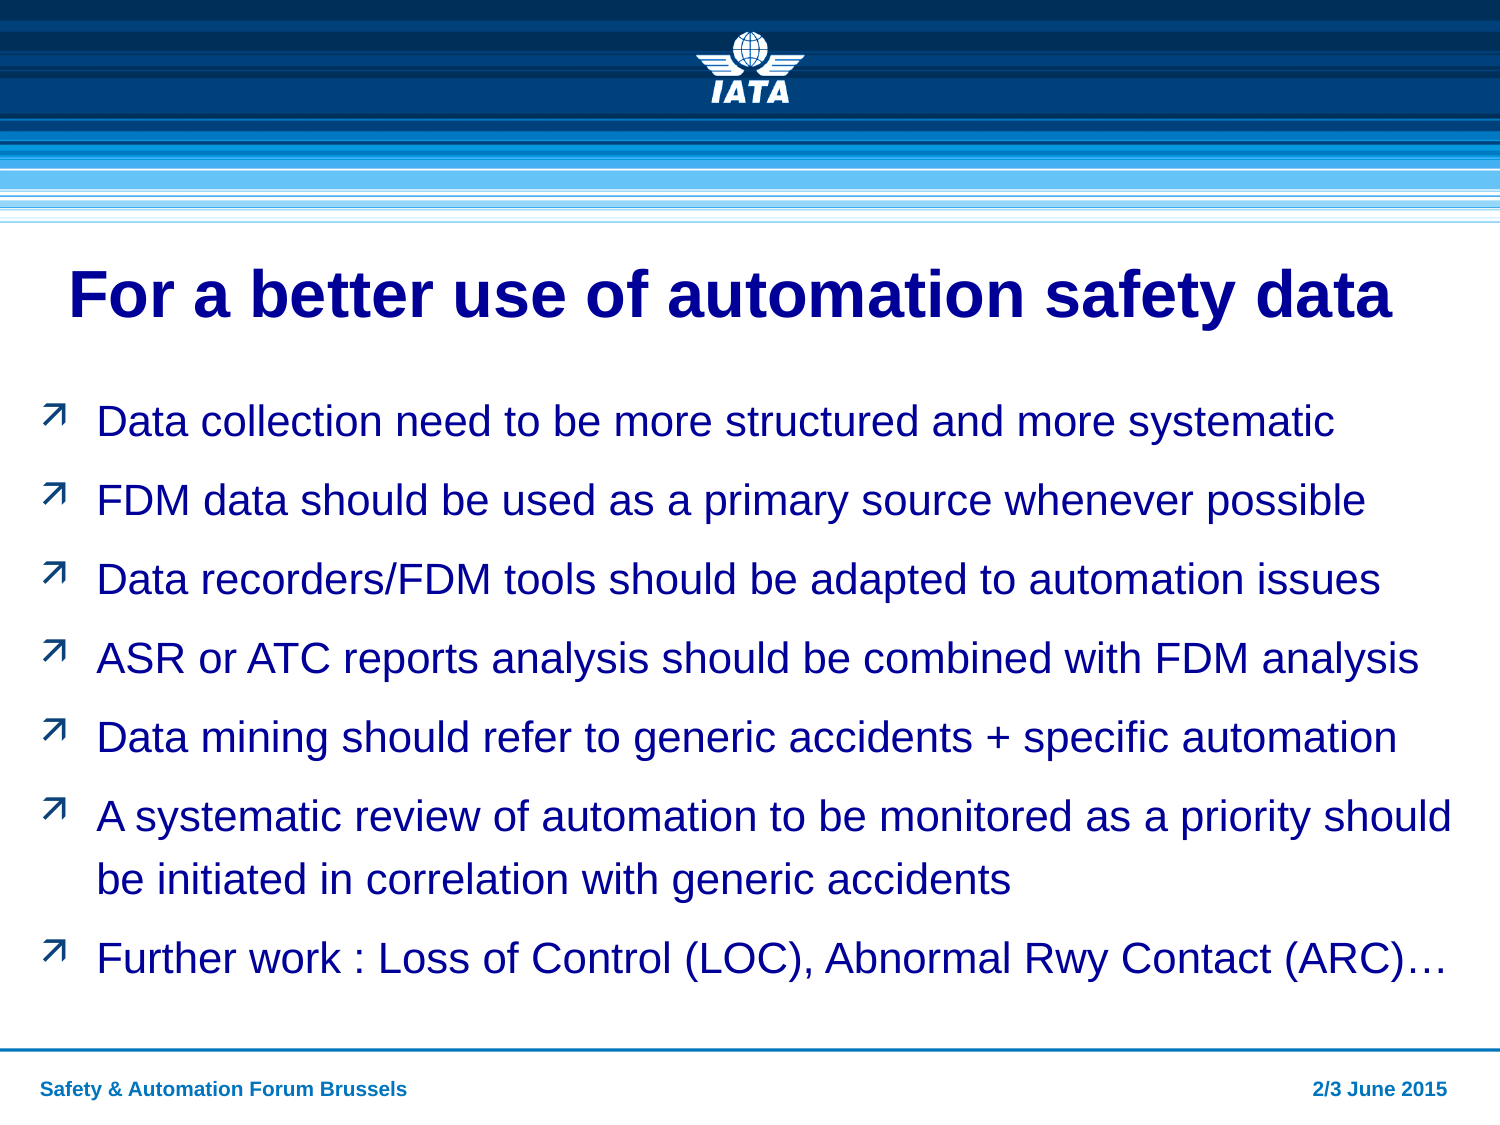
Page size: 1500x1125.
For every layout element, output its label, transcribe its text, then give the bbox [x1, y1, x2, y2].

footer Safety & Automation Forum Brussels [24, 1068, 538, 1106]
title For a better use of automation safety data [53, 243, 1449, 349]
picture [0, 161, 1500, 223]
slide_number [962, 1068, 1463, 1106]
list Data collection need to be more structured and more systematic FDM data should be used as a primary source whenever possible Data recorders/FDM tools should be adapted to automation issues ASR or ATC reports analysis should be combined with FDM analysis Data mining should refer to generic accidents + specific automation A systematic review of automation to be monitored as a priority should be initiated in correlation with generic accidents Further work : Loss of Control (LOC), Abnormal Rwy Contact (ARC)… [24, 375, 1471, 1012]
picture [0, 0, 1500, 139]
